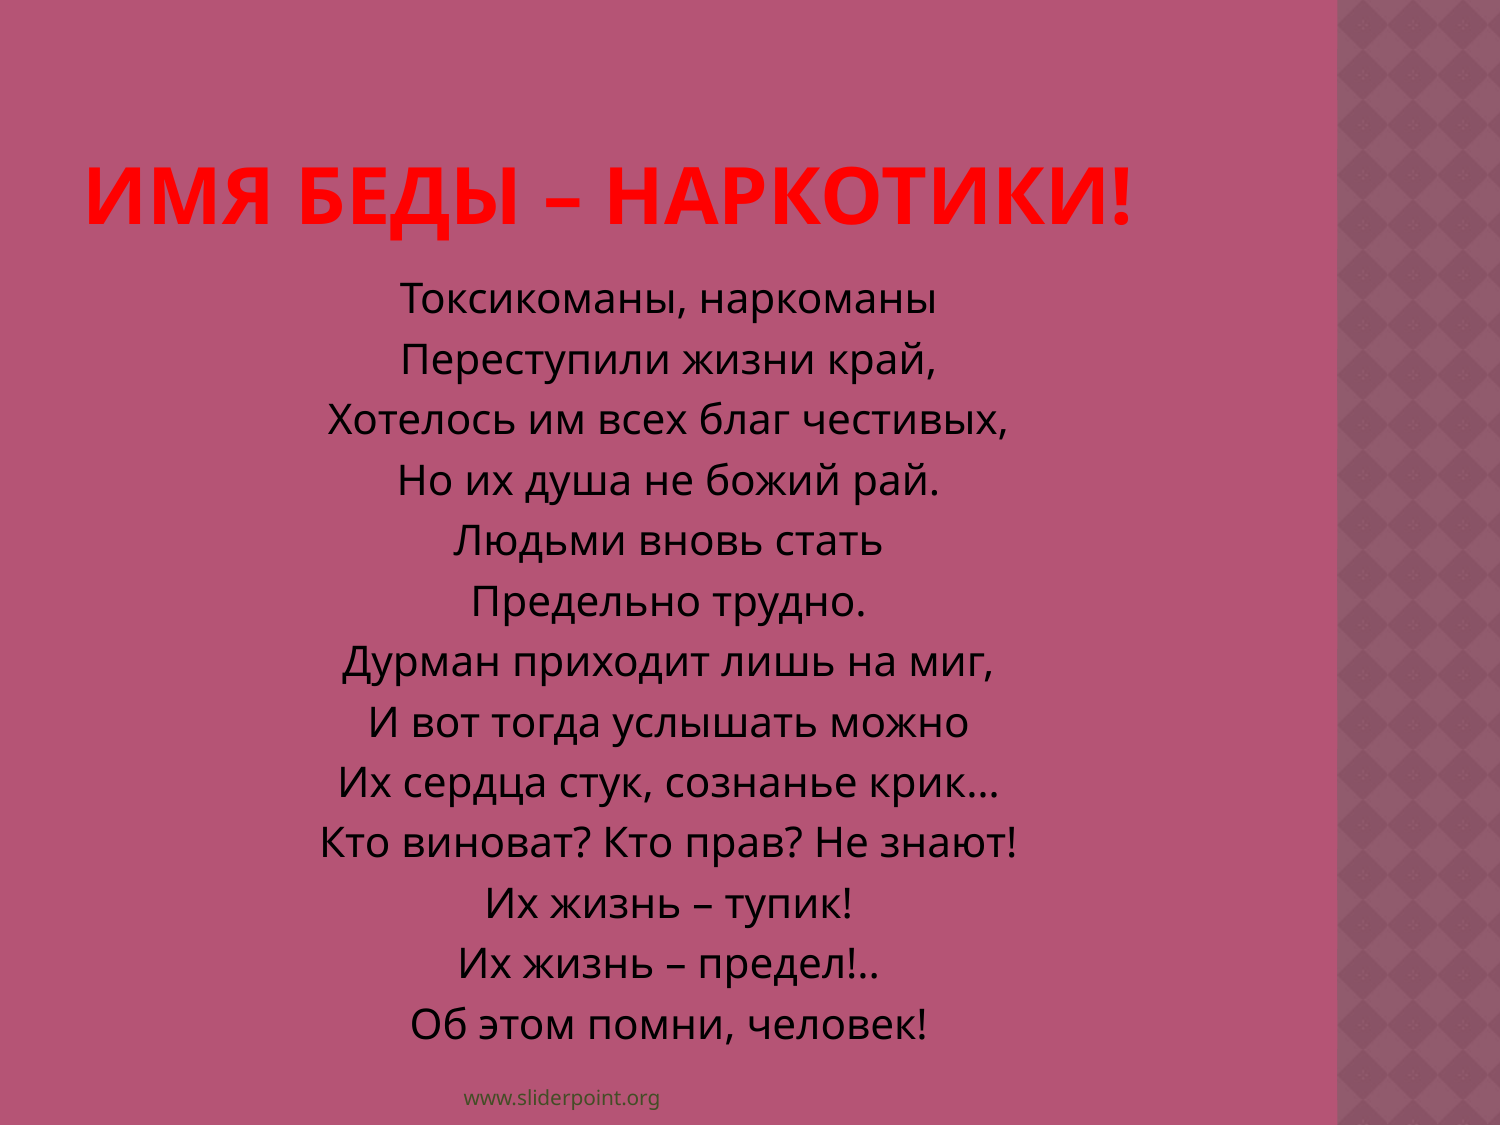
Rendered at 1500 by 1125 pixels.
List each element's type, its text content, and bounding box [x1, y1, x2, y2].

title Имя беды – наркотики! [75, 52, 1263, 240]
list Токсикоманы, наркоманы Переступили жизни край, Хотелось им всех благ честивых, Но их душа не божий рай. Людьми вновь стать Предельно трудно. Дурман приходит лишь на миг, И вот тогда услышать можно Их сердца стук, сознанье крик… Кто виноват? Кто прав? Не знают! Их жизнь – тупик! Их жизнь – предел!.. Об этом помни, человек! [75, 264, 1263, 1059]
footer www.sliderpoint.org [75, 1075, 675, 1114]
